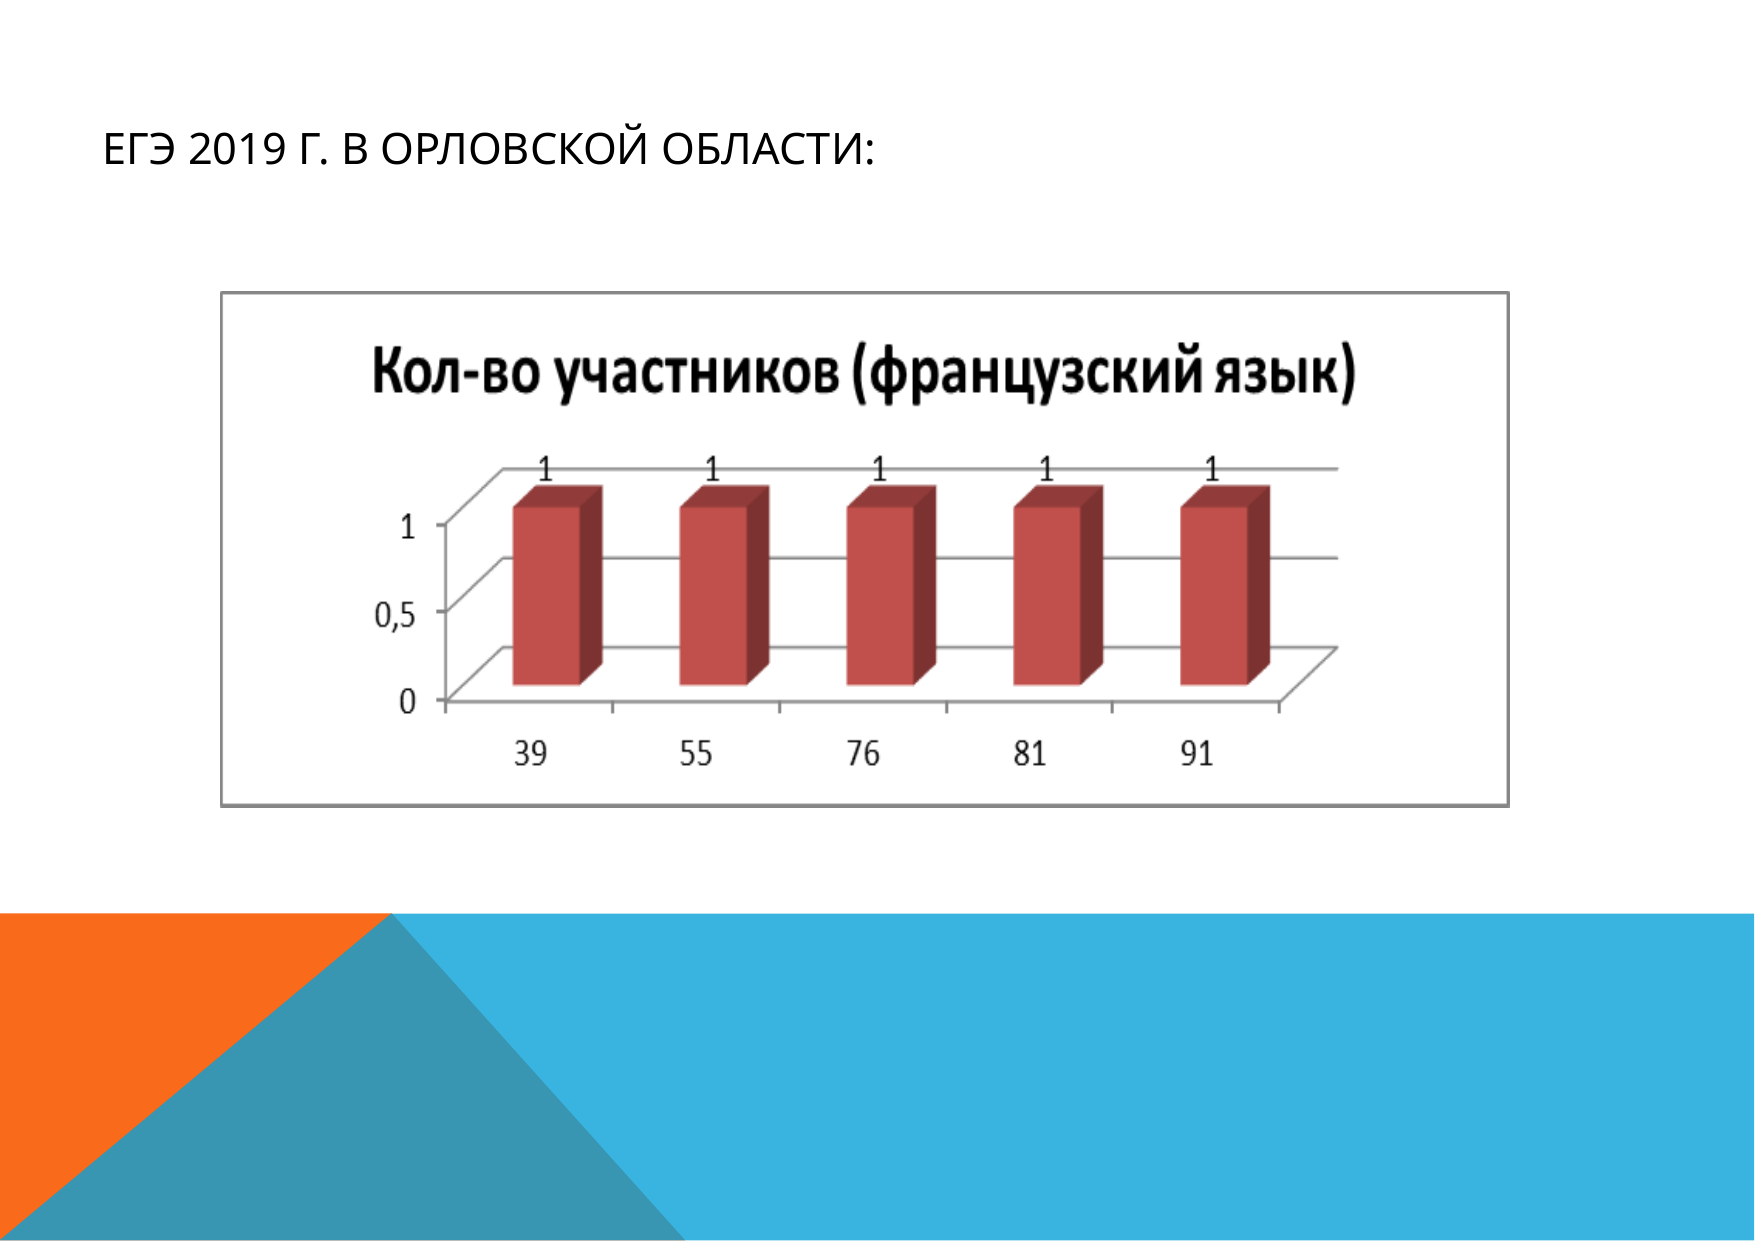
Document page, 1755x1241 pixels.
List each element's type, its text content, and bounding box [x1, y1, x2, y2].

title ЕГЭ 2019 г. в Орловской области: [85, 112, 1665, 234]
picture [220, 291, 1511, 808]
